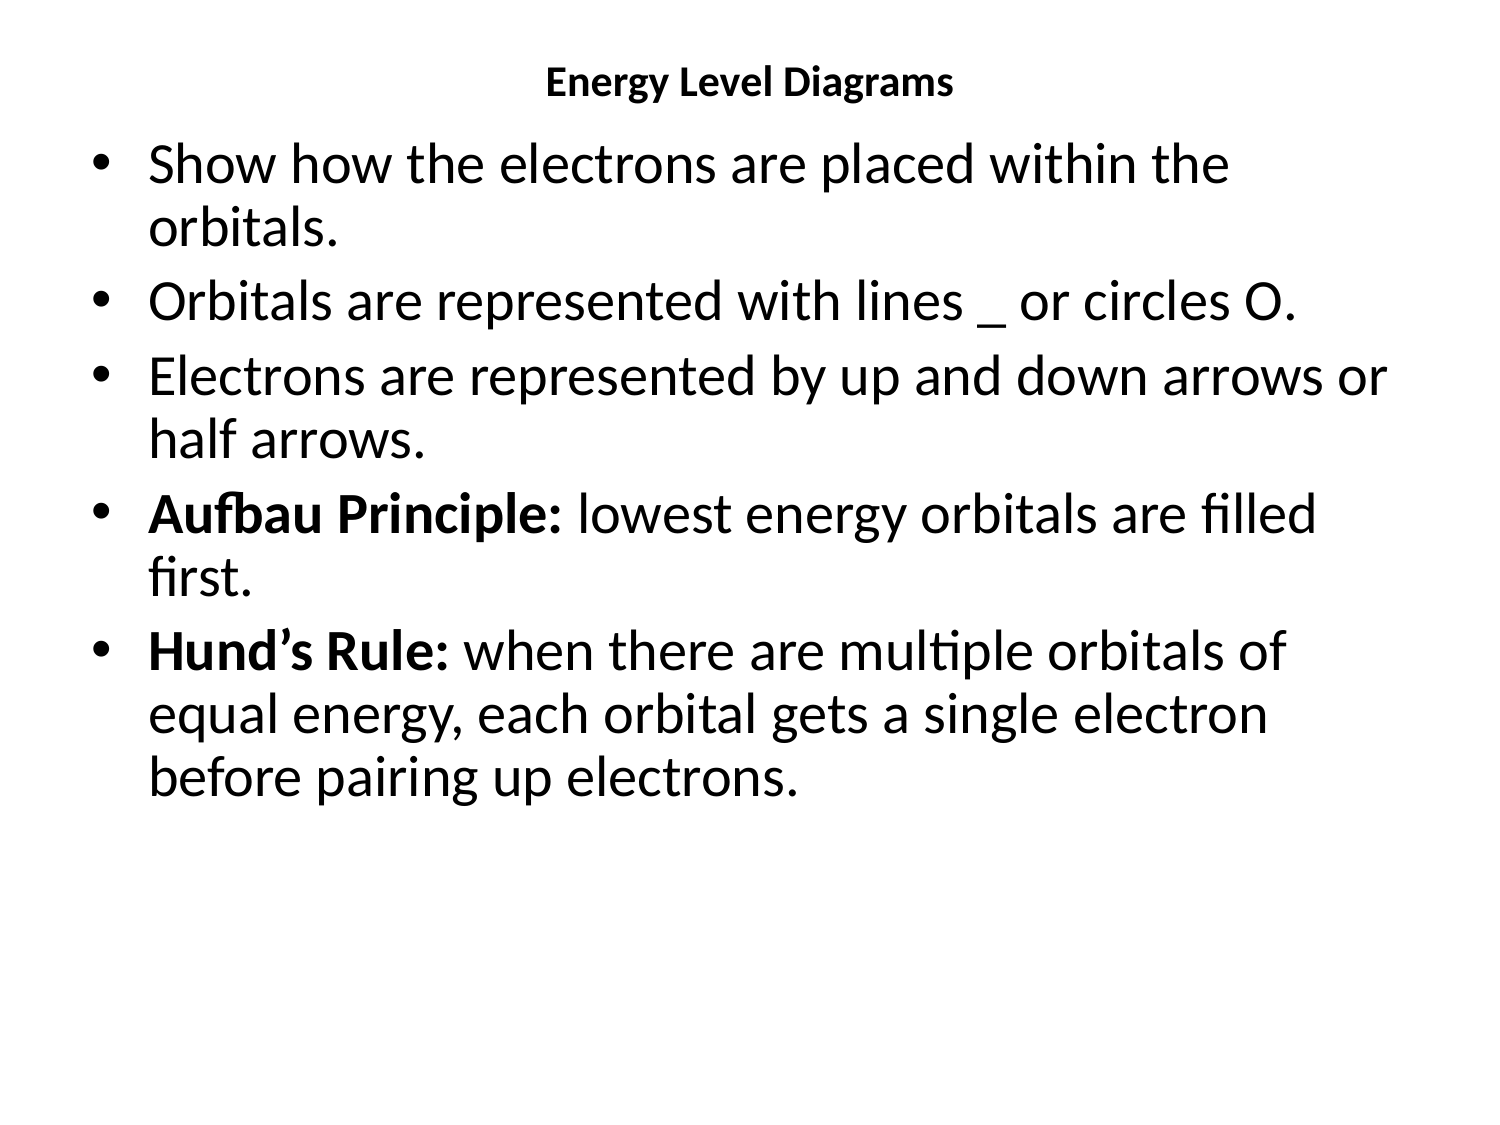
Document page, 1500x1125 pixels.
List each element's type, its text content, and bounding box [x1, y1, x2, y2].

list Show how the electrons are placed within the orbitals. Orbitals are represented with lines _ or circles Ο. Electrons are represented by up and down arrows or half arrows. Aufbau Principle: lowest energy orbitals are filled first. Hund’s Rule: when there are multiple orbitals of equal energy, each orbital gets a single electron before pairing up electrons. [76, 125, 1428, 869]
title Energy Level Diagrams [74, 44, 1426, 114]
